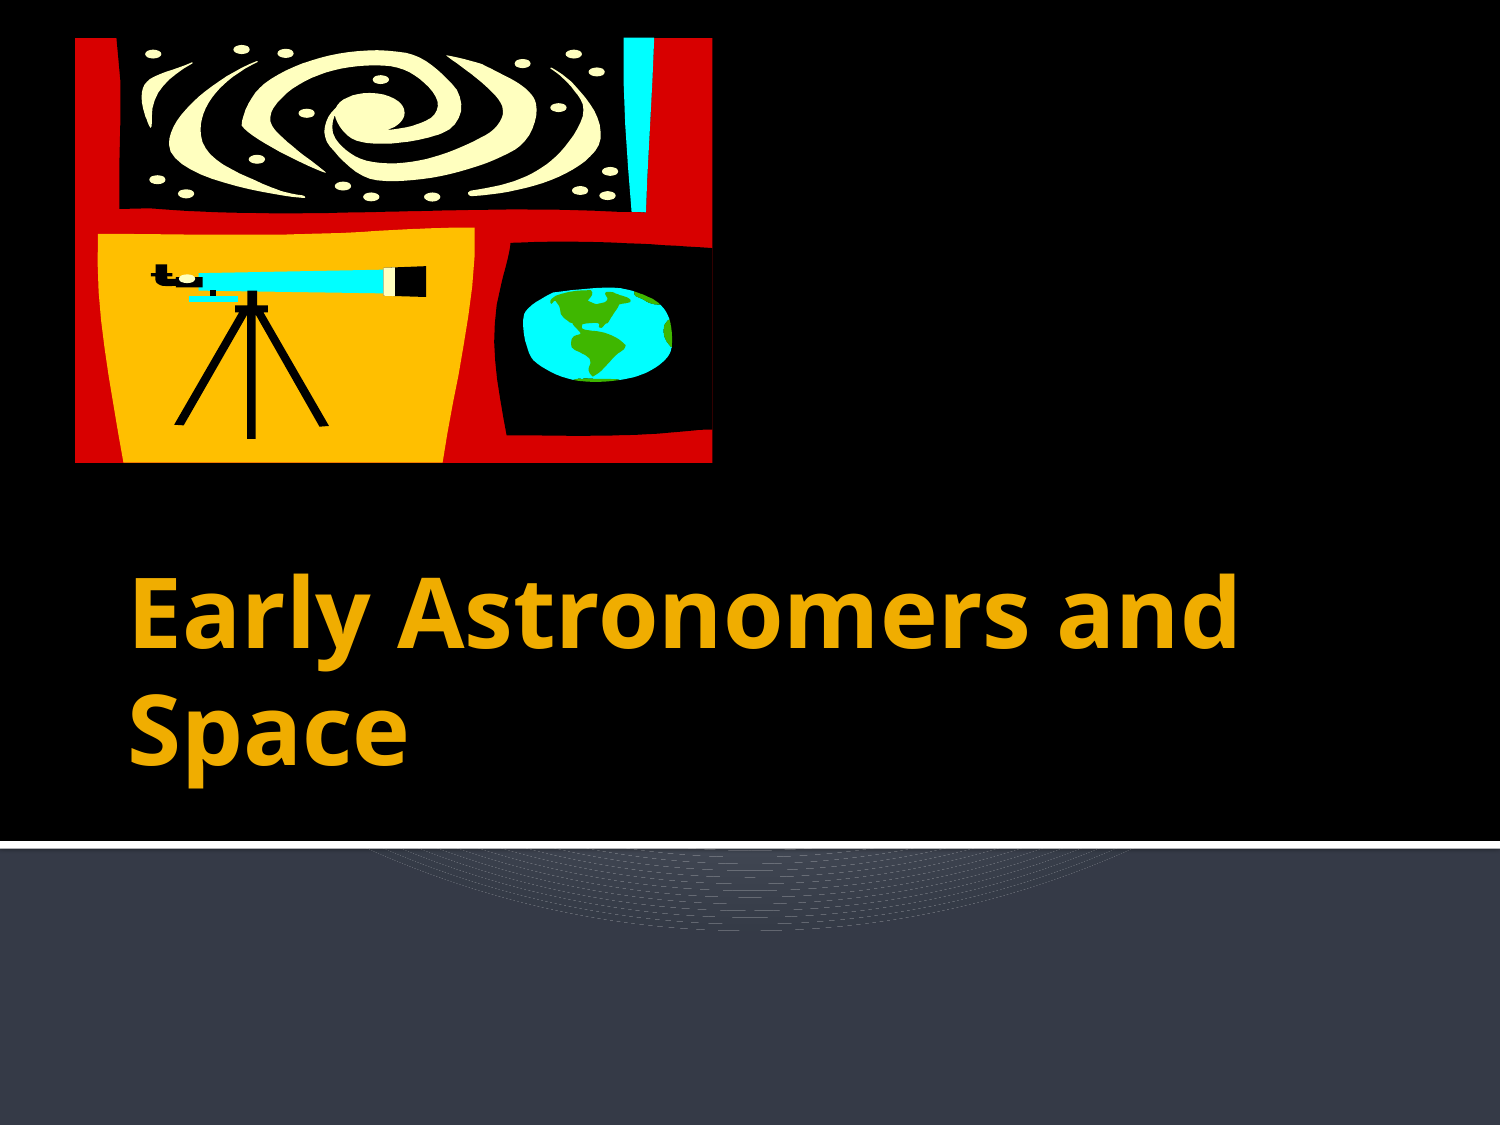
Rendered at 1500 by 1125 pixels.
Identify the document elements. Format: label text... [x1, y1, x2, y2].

title Early Astronomers and Space [112, 550, 1438, 825]
picture [74, 37, 713, 463]
